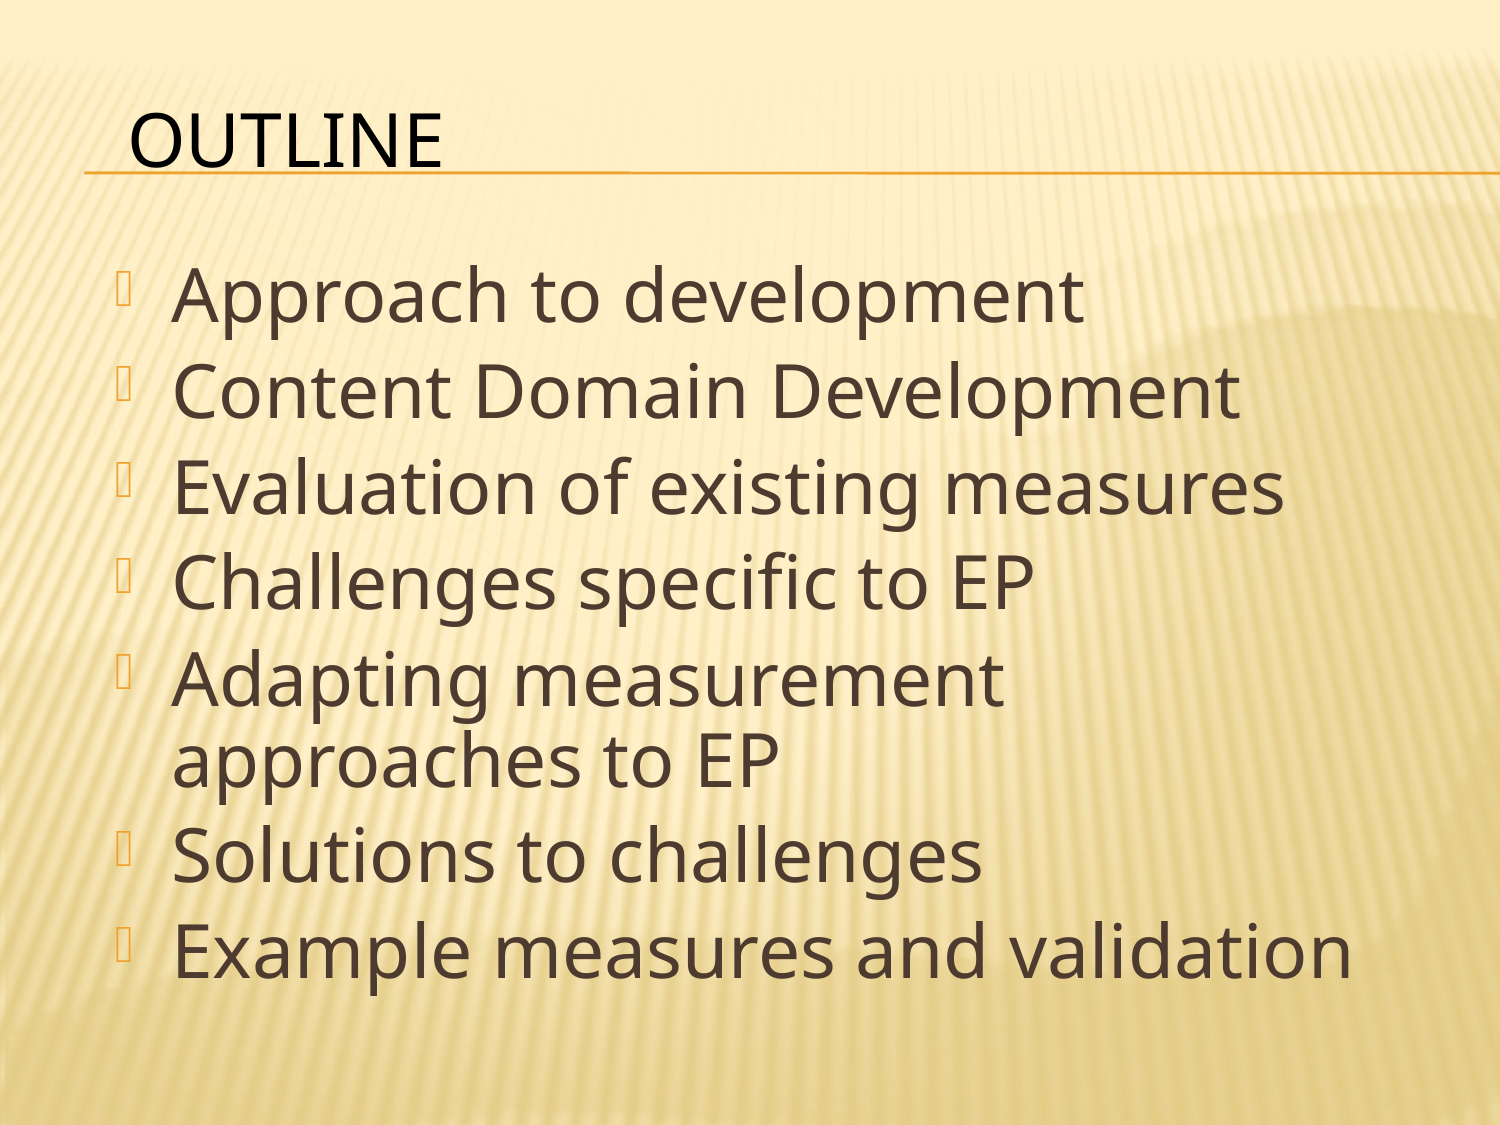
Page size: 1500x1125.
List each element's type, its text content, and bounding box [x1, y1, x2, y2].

list Approach to development Content Domain Development Evaluation of existing measures Challenges specific to EP Adapting measurement approaches to EP Solutions to challenges Example measures and validation [99, 249, 1426, 1101]
title Outline [112, 62, 1038, 213]
